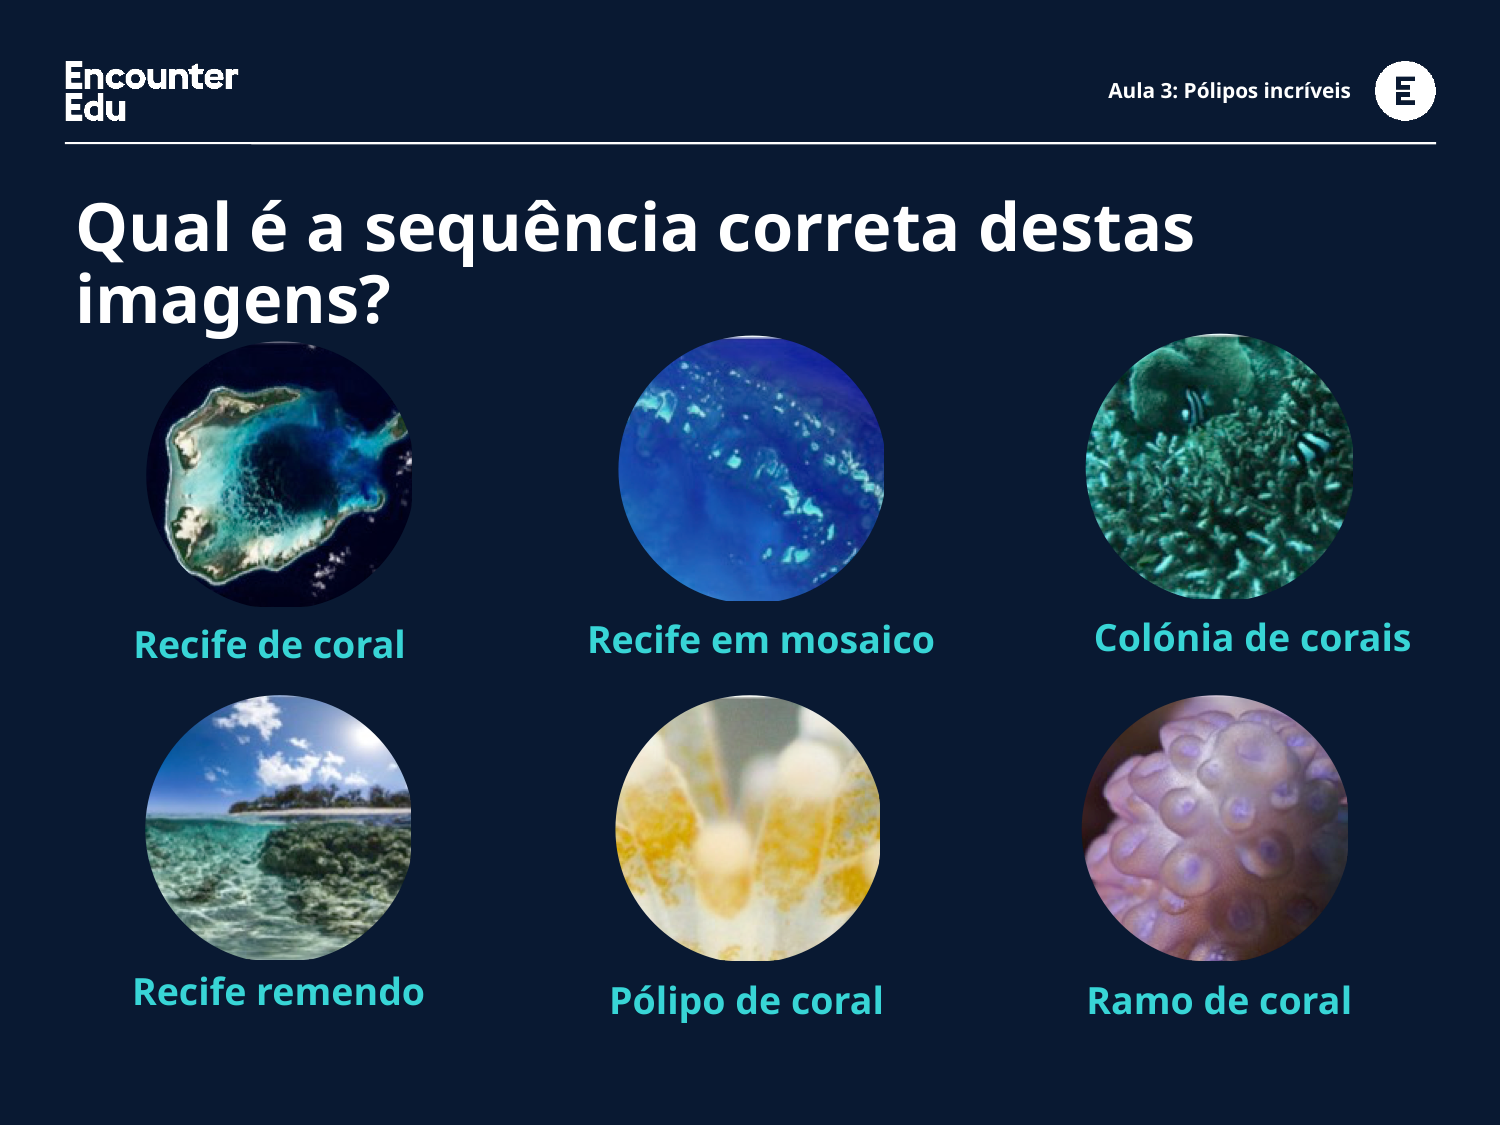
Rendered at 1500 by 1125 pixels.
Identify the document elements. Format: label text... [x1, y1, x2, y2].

picture [614, 693, 880, 962]
picture [143, 694, 411, 960]
text_box Pólipo de coral [599, 969, 894, 1030]
picture [145, 339, 413, 607]
picture [1085, 333, 1353, 599]
text_box Colónia de corais [1072, 606, 1434, 667]
text_box Recife em mosaico [538, 608, 984, 669]
text_box Recife remendo [114, 960, 444, 1021]
text_box Recife de coral [122, 613, 417, 674]
picture [61, 59, 243, 122]
picture [1080, 693, 1348, 962]
picture [1373, 59, 1437, 122]
text_box Ramo de coral [1072, 969, 1367, 1030]
text_box Qual é a sequência correta destas imagens? [67, 181, 1494, 350]
title Aula 3: Pólipos incríveis [749, 71, 1359, 113]
picture [618, 335, 884, 601]
